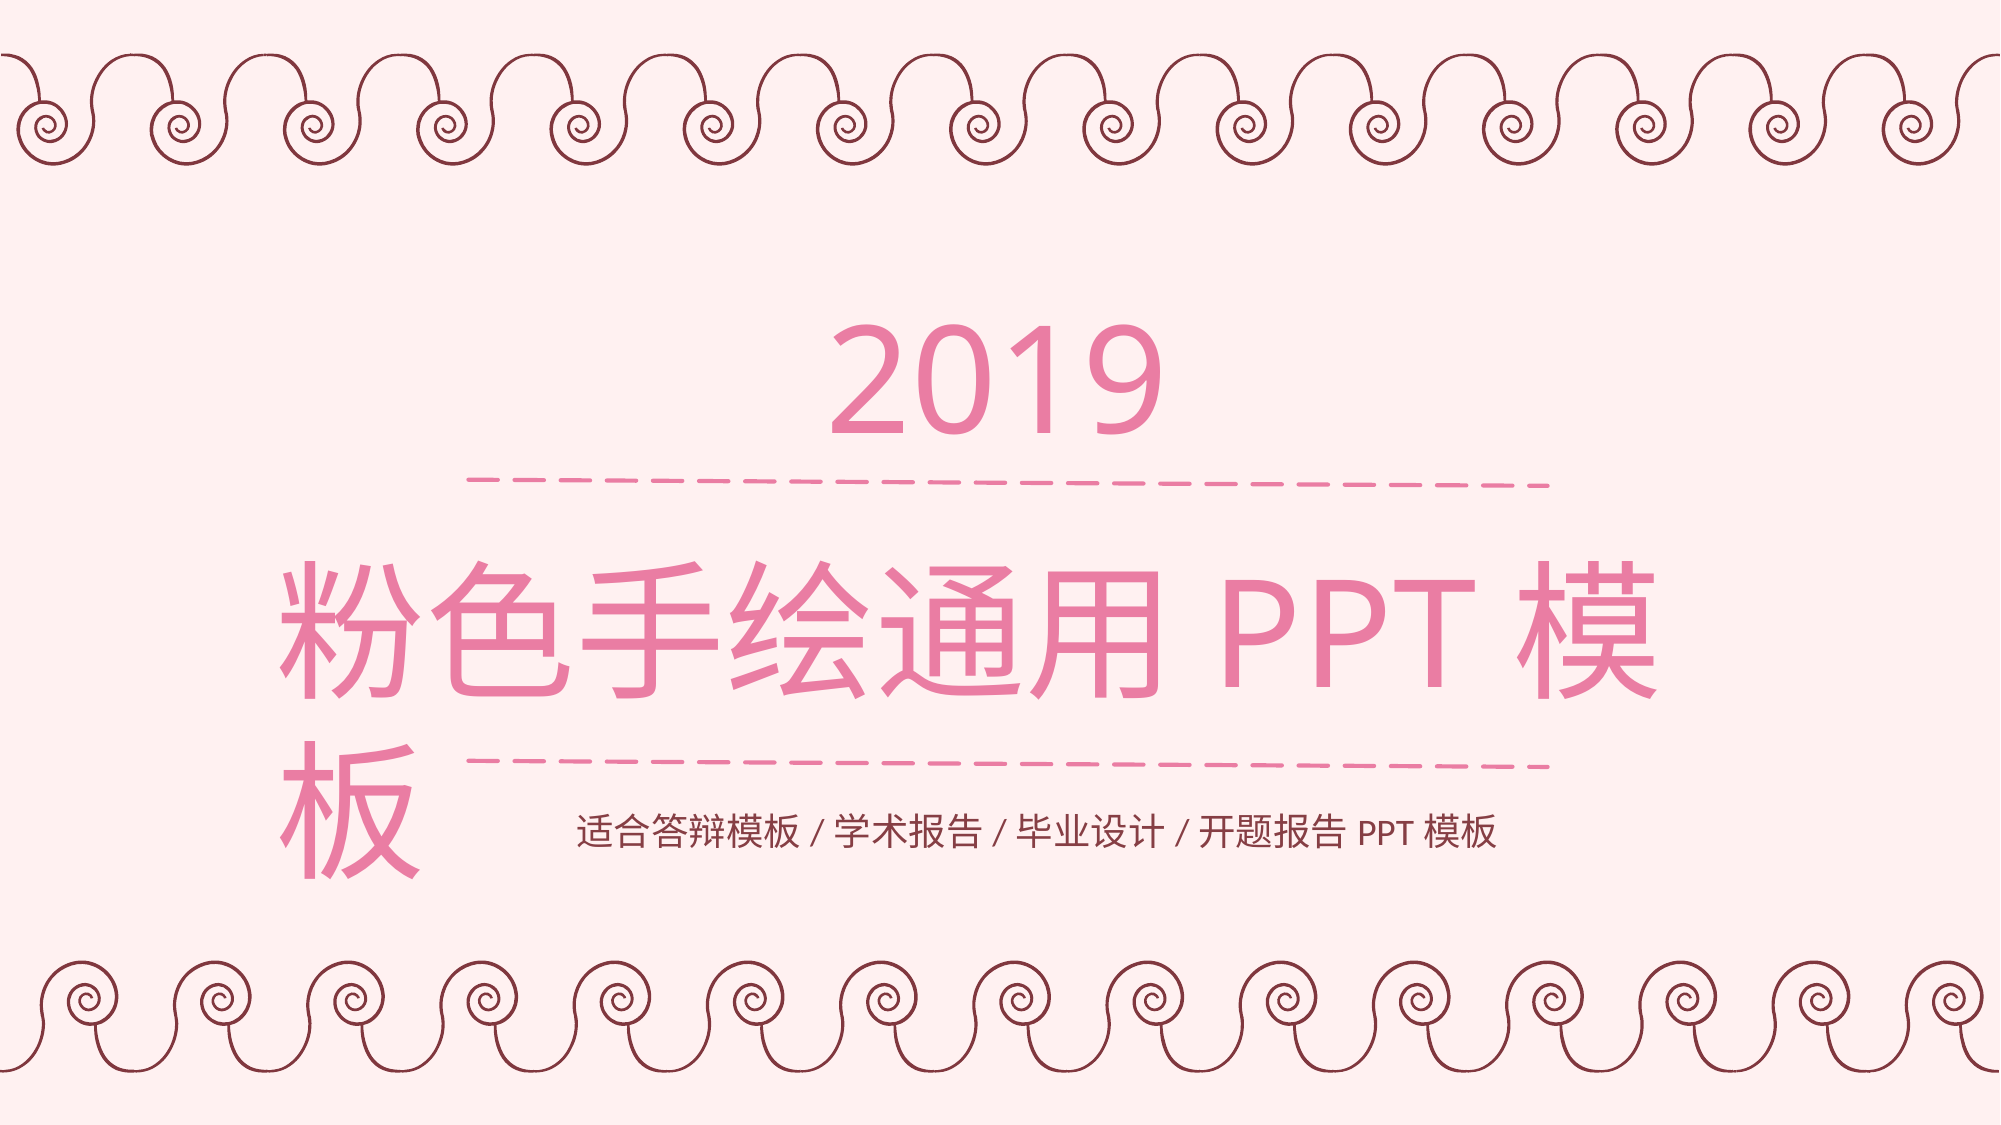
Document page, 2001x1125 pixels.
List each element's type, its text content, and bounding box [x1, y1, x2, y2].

text_box 粉色手绘通用PPT模板 [260, 530, 1764, 906]
text_box 适合答辩模板/学术报告/毕业设计/开题报告PPT模板 [561, 800, 1513, 860]
text_box [467, 478, 1549, 487]
text_box 2019 [810, 276, 1215, 472]
